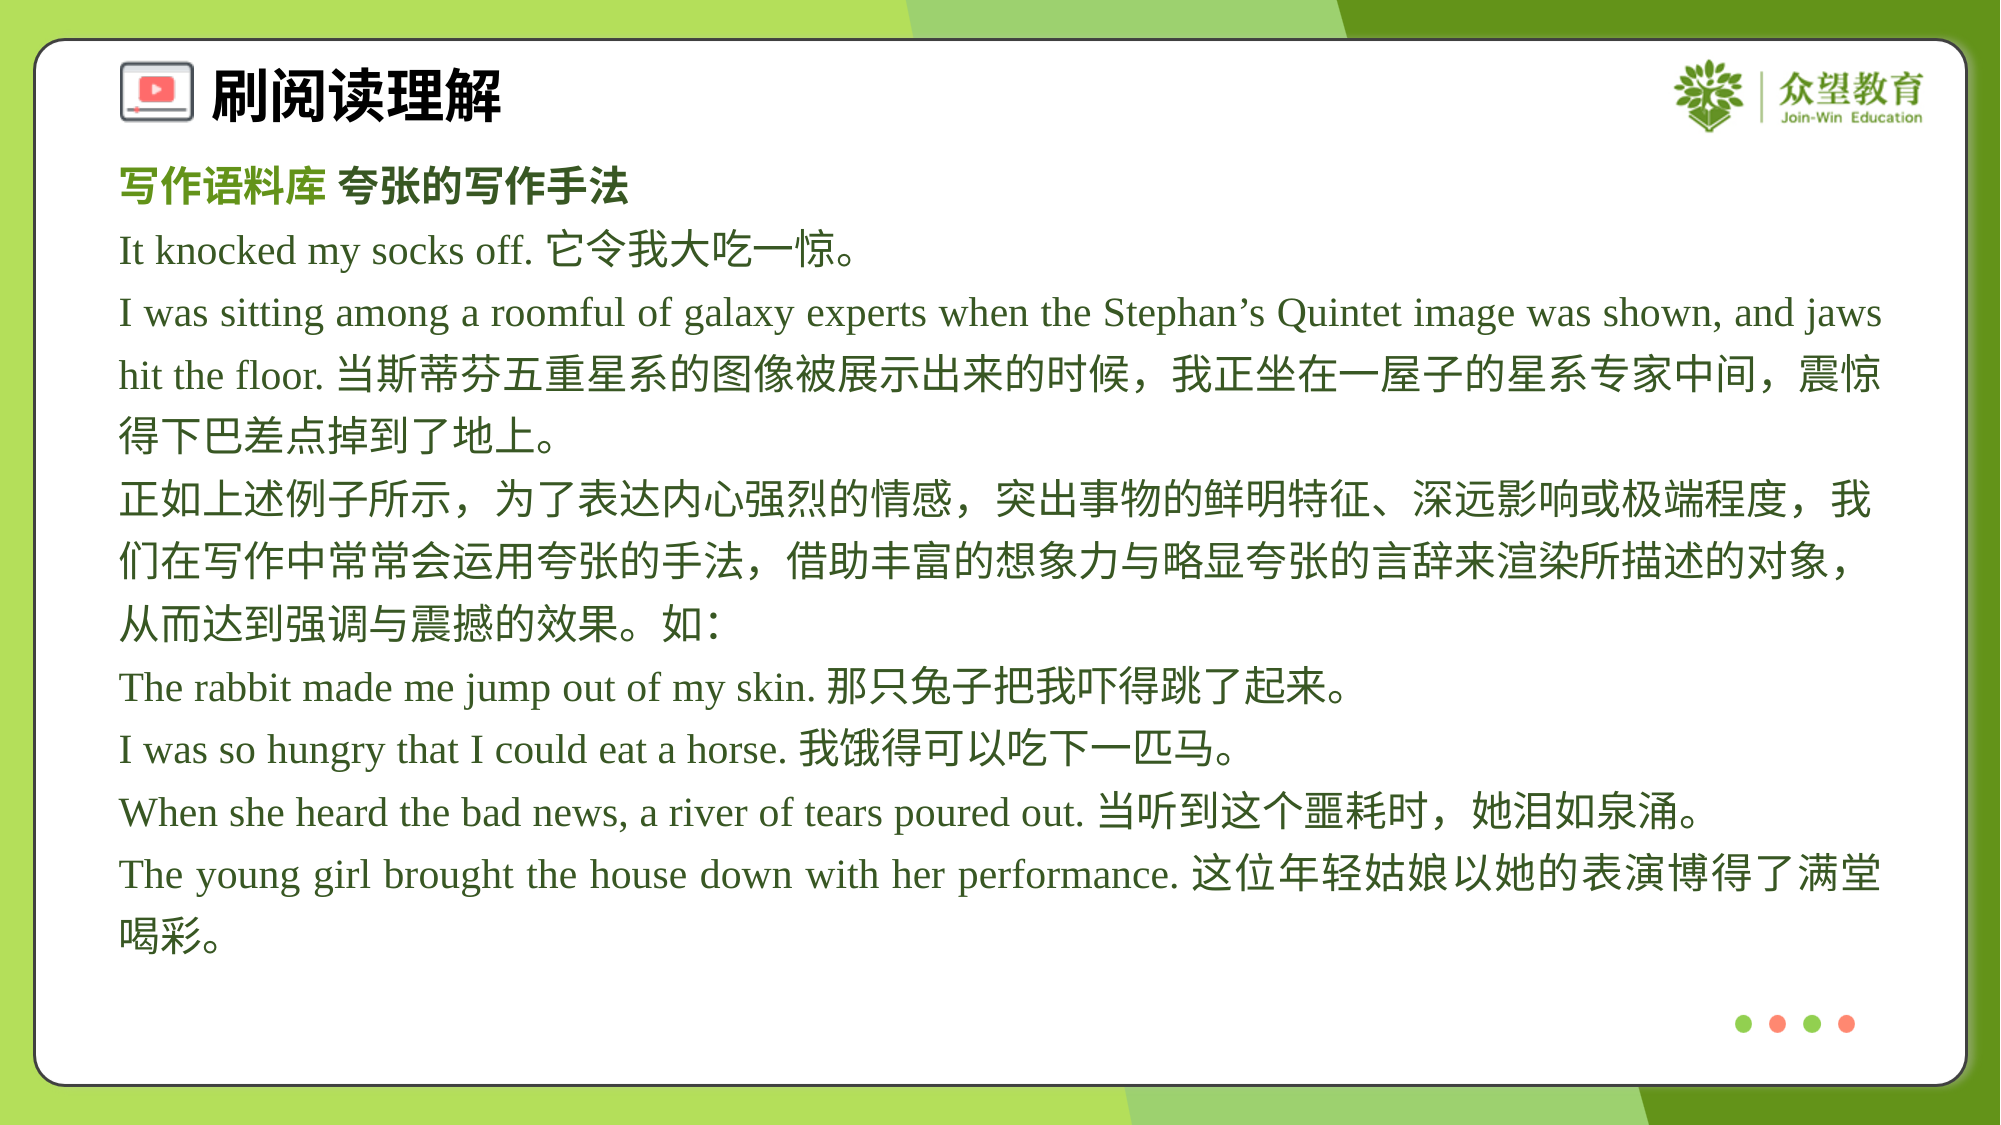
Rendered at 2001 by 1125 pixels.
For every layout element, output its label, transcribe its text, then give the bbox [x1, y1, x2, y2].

text_box 写作语料库 夸张的写作手法 It knocked my socks off.它令我大吃一惊。 I was sitting among a roomful of galaxy experts when the Stephan’s Quintet image was shown, and jaws hit the floor.当斯蒂芬五重星系的图像被展示出来的时候，我正坐在一屋子的星系专家中间，震惊得下巴差点掉到了地上。 正如上述例子所示，为了表达内心强烈的情感，突出事物的鲜明特征、深远影响或极端程度，我们在写作中常常会运用夸张的手法，借助丰富的想象力与略显夸张的言辞来渲染所描述的对象，从而达到强调与震撼的效果。如： The rabbit made me jump out of my skin.那只兔子把我吓得跳了起来。 I was so hungry that I could eat a horse.我饿得可以吃下一匹马。 When she heard the bad news, a river of tears poured out.当听到这个噩耗时，她泪如泉涌。 The young girl brought the house down with her performance.这位年轻姑娘以她的表演博得了满堂喝彩。 [118, 147, 1883, 961]
picture [0, 0, 2000, 1125]
